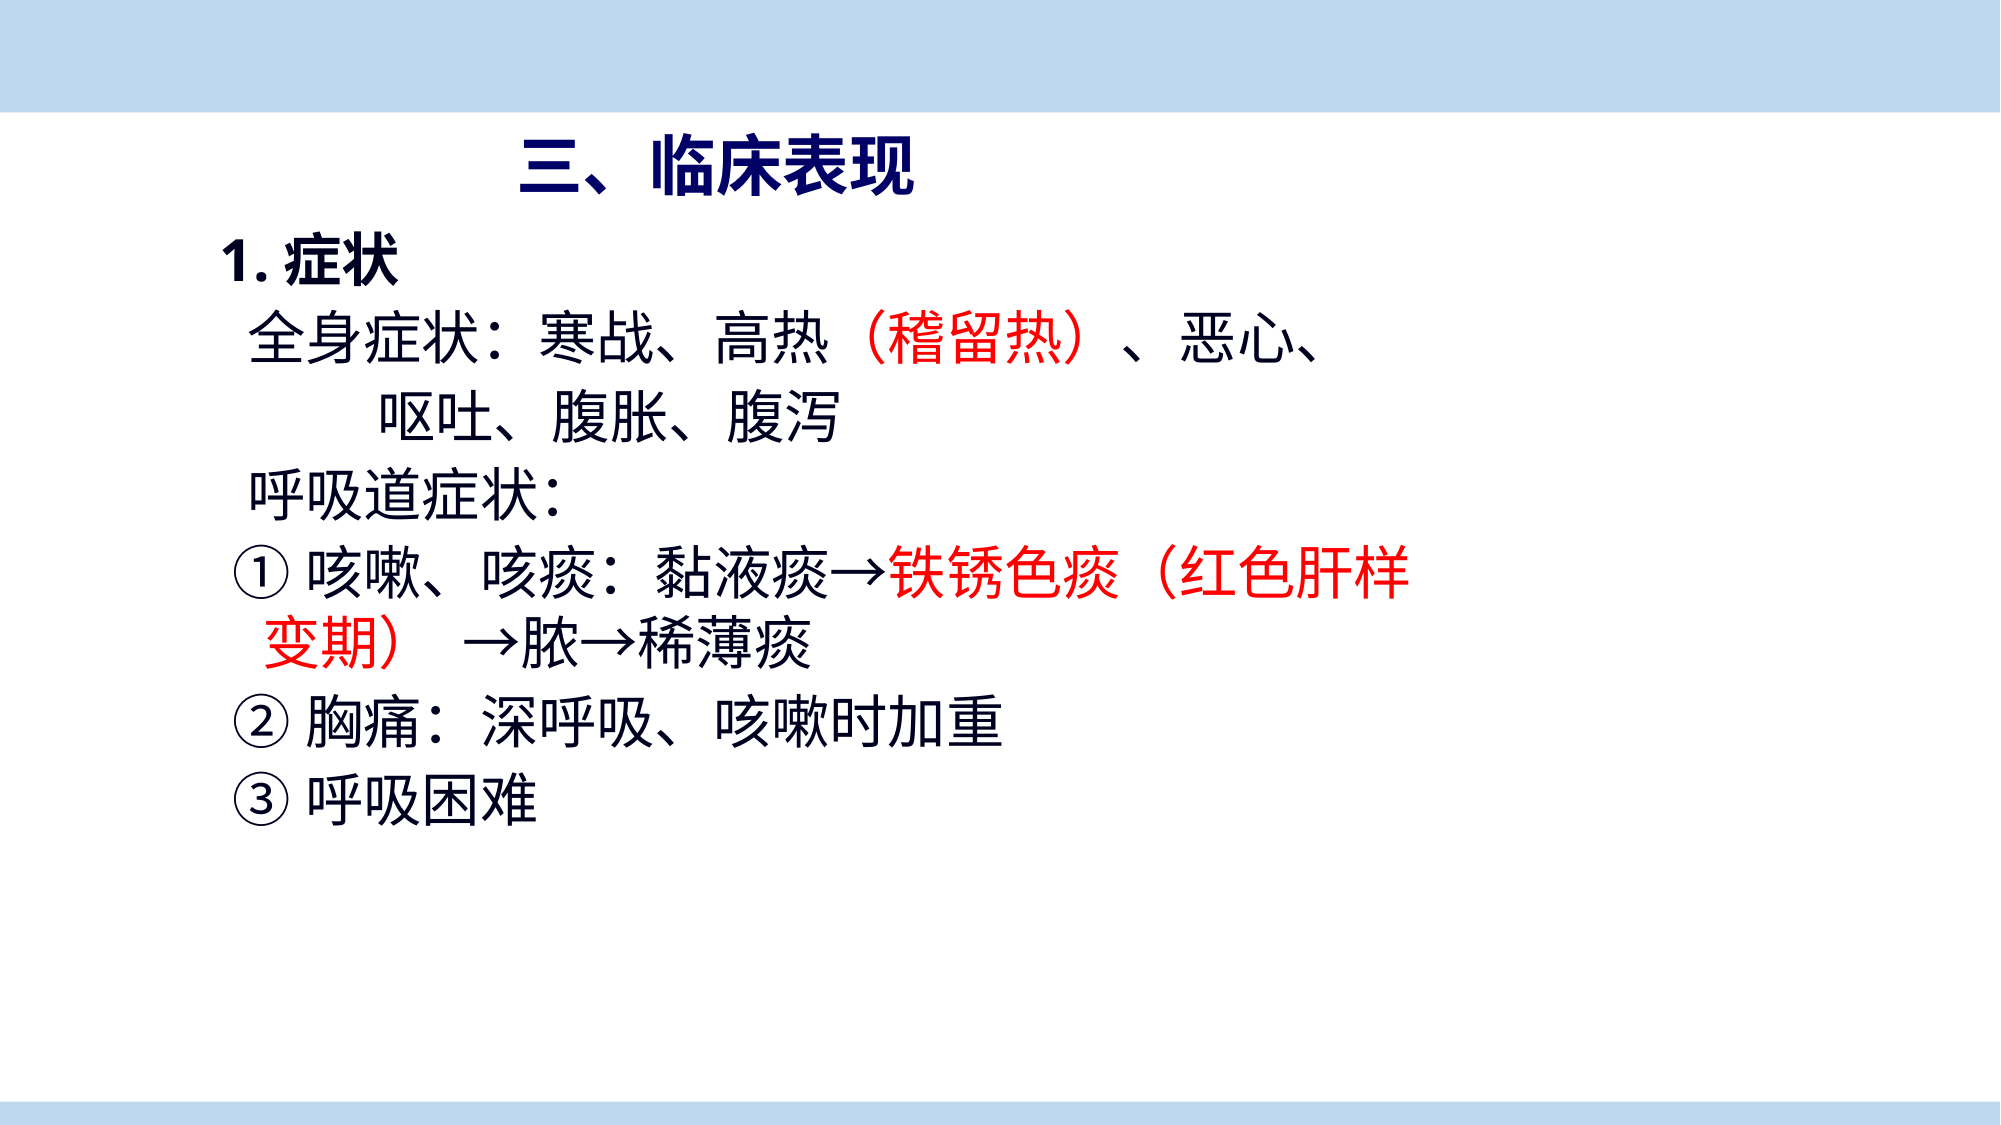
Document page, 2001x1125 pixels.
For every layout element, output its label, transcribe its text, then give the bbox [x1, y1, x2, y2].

text_box 三、临床表现 [237, 99, 1113, 215]
text_box 1.症状 全身症状：寒战、高热（稽留热）、恶心、 呕吐、腹胀、腹泻 呼吸道症状： ①咳嗽、咳痰：黏液痰→铁锈色痰（红色肝样变期） →脓→稀薄痰 ②胸痛：深呼吸、咳嗽时加重 ③呼吸困难 [187, 215, 1455, 841]
